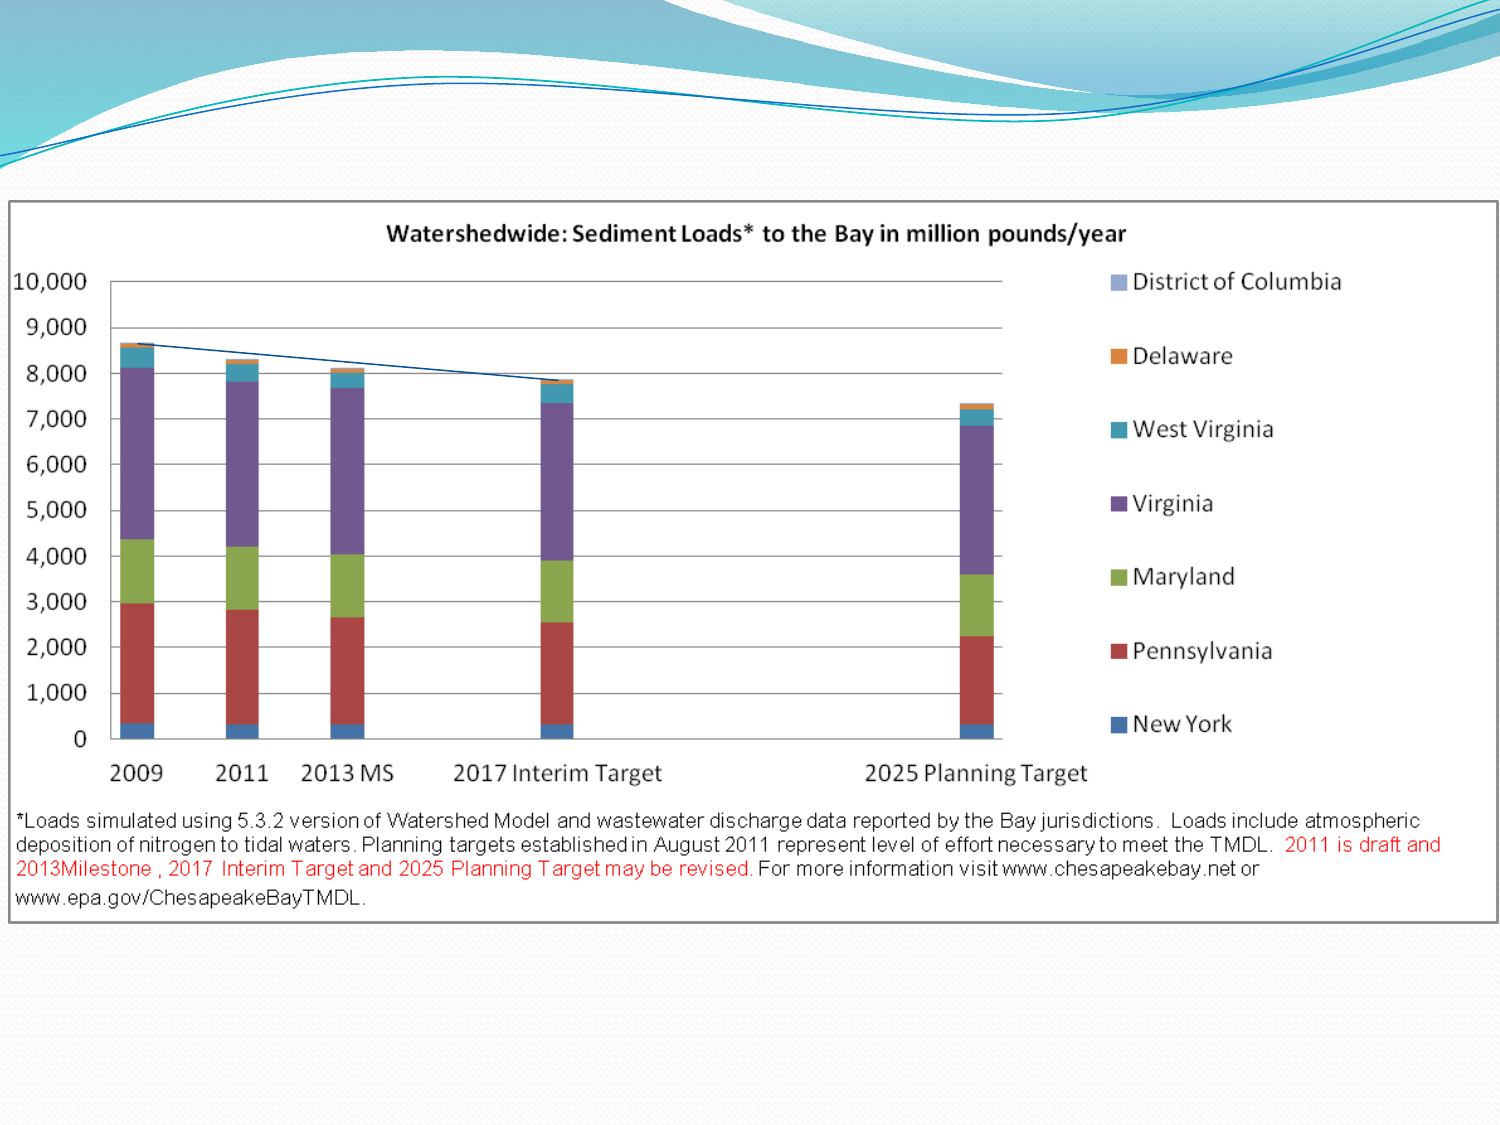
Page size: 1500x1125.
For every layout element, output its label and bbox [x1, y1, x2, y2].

text_box [137, 343, 559, 381]
picture [1, 199, 1500, 926]
